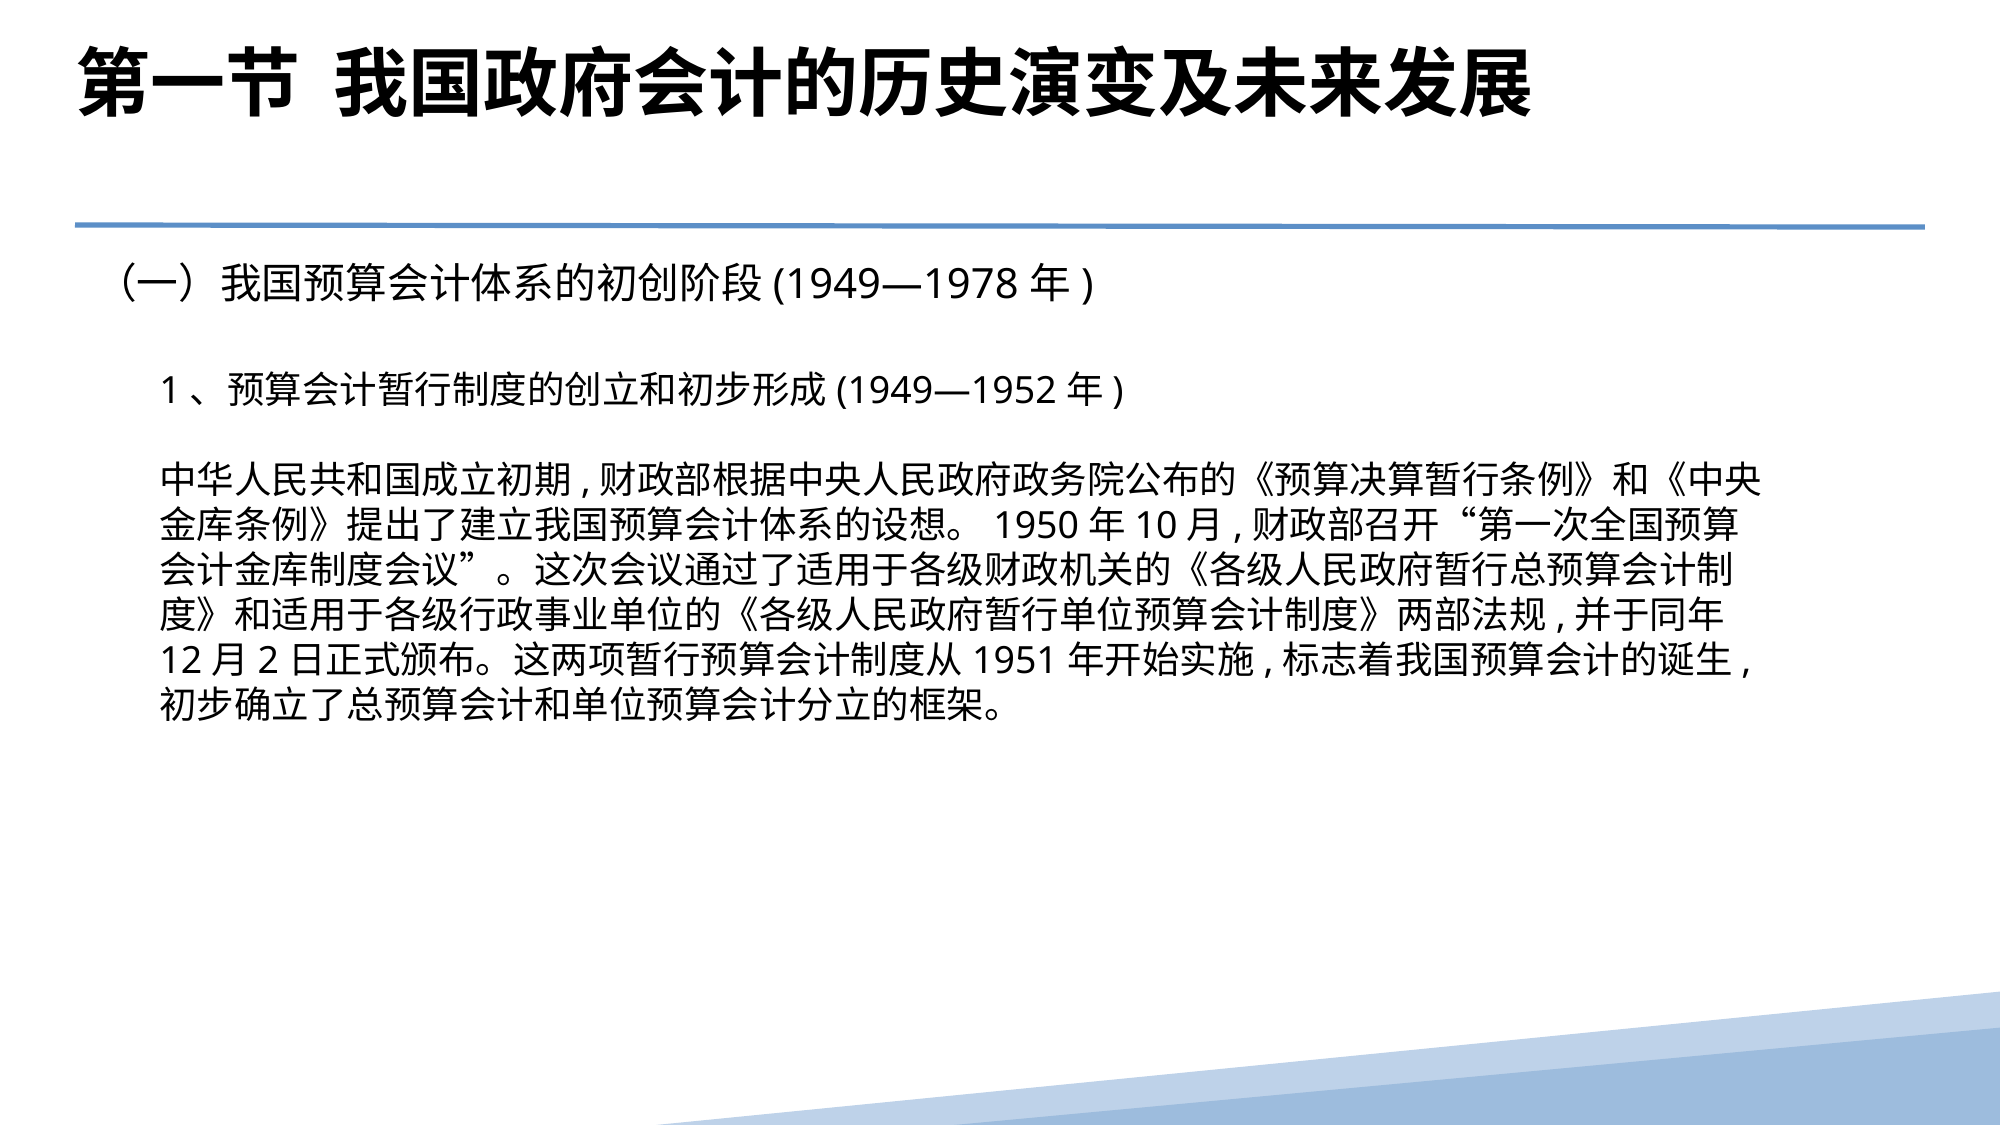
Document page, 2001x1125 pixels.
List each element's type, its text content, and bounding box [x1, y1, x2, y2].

text_box 第一节 我国政府会计的历史演变及未来发展 [75, 24, 1925, 125]
text_box （一）我国预算会计体系的初创阶段(1949—1978年) [95, 247, 1945, 323]
text_box 1、预算会计暂行制度的创立和初步形成(1949—1952年) 中华人民共和国成立初期,财政部根据中央人民政府政务院公布的《预算决算暂行条例》和《中央金库条例》提出了建立我国预算会计体系的设想。1950年10月,财政部召开“第一次全国预算会计金库制度会议”。这次会议通过了适用于各级财政机关的《各级人民政府暂行总预算会计制度》和适用于各级行政事业单位的《各级人民政府暂行单位预算会计制度》两部法规,并于同年12月2日正式颁布。这两项暂行预算会计制度从1951年开始实施,标志着我国预算会计的诞生,初步确立了总预算会计和单位预算会计分立的框架。 [144, 358, 1780, 991]
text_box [74, 224, 1925, 228]
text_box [656, 991, 2000, 1125]
